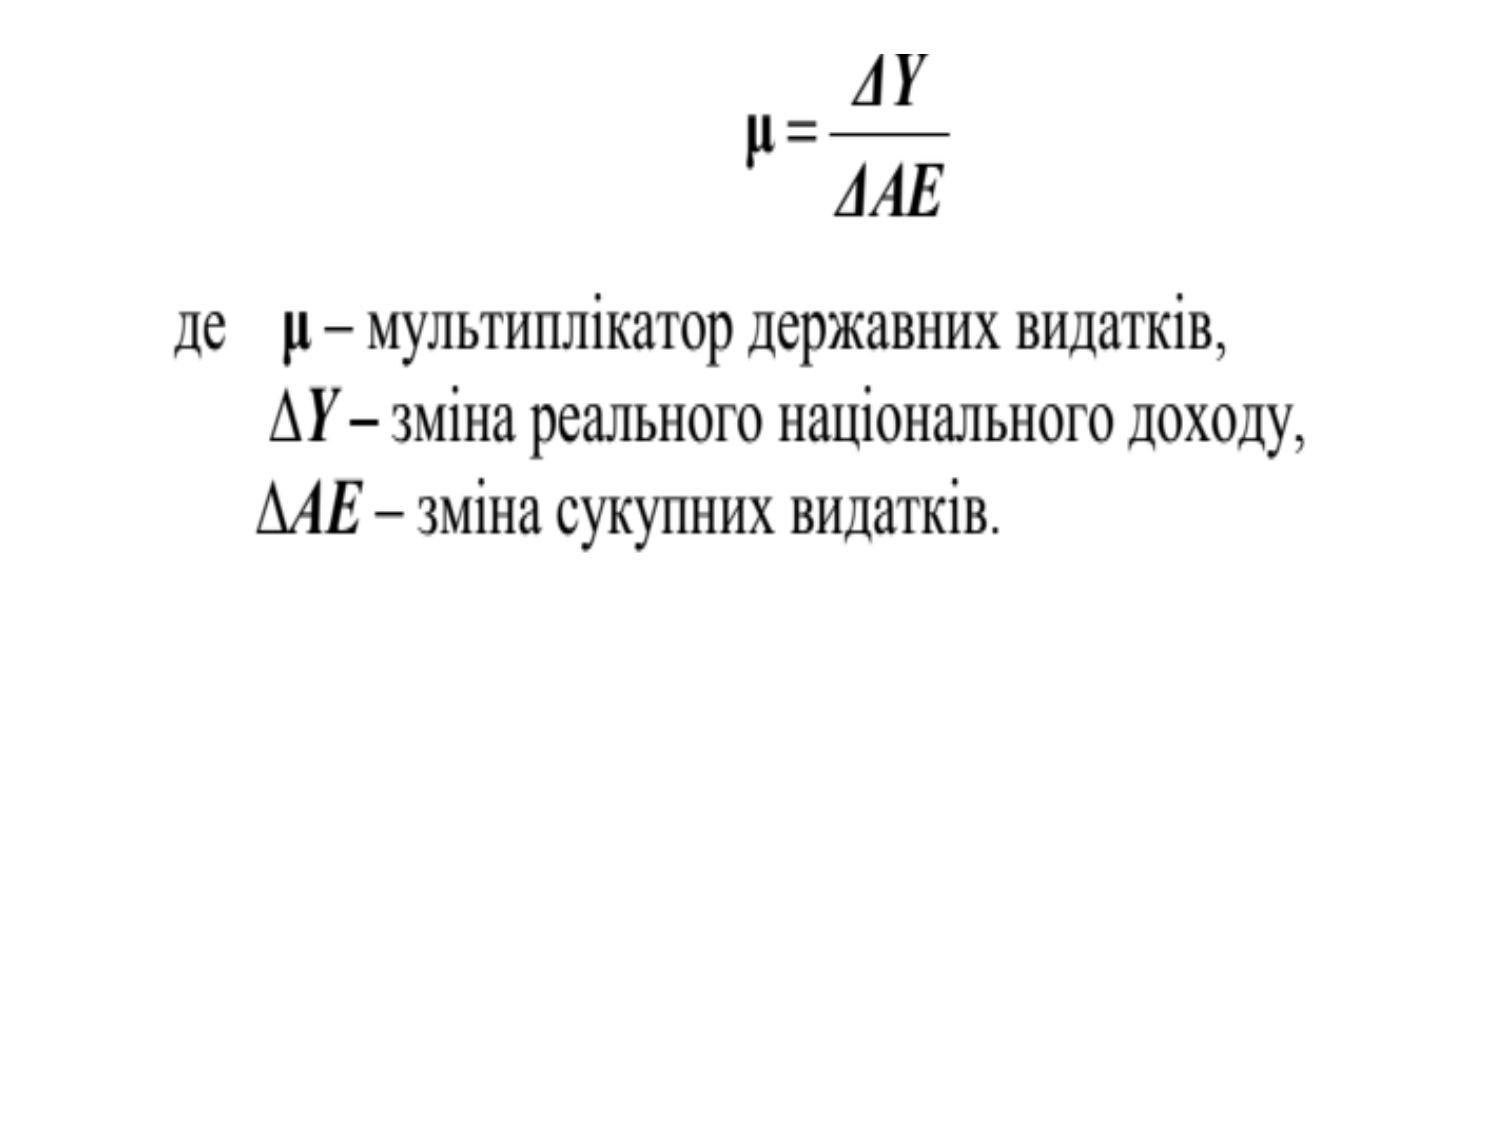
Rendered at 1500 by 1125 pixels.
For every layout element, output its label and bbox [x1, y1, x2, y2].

picture [52, 54, 1400, 631]
